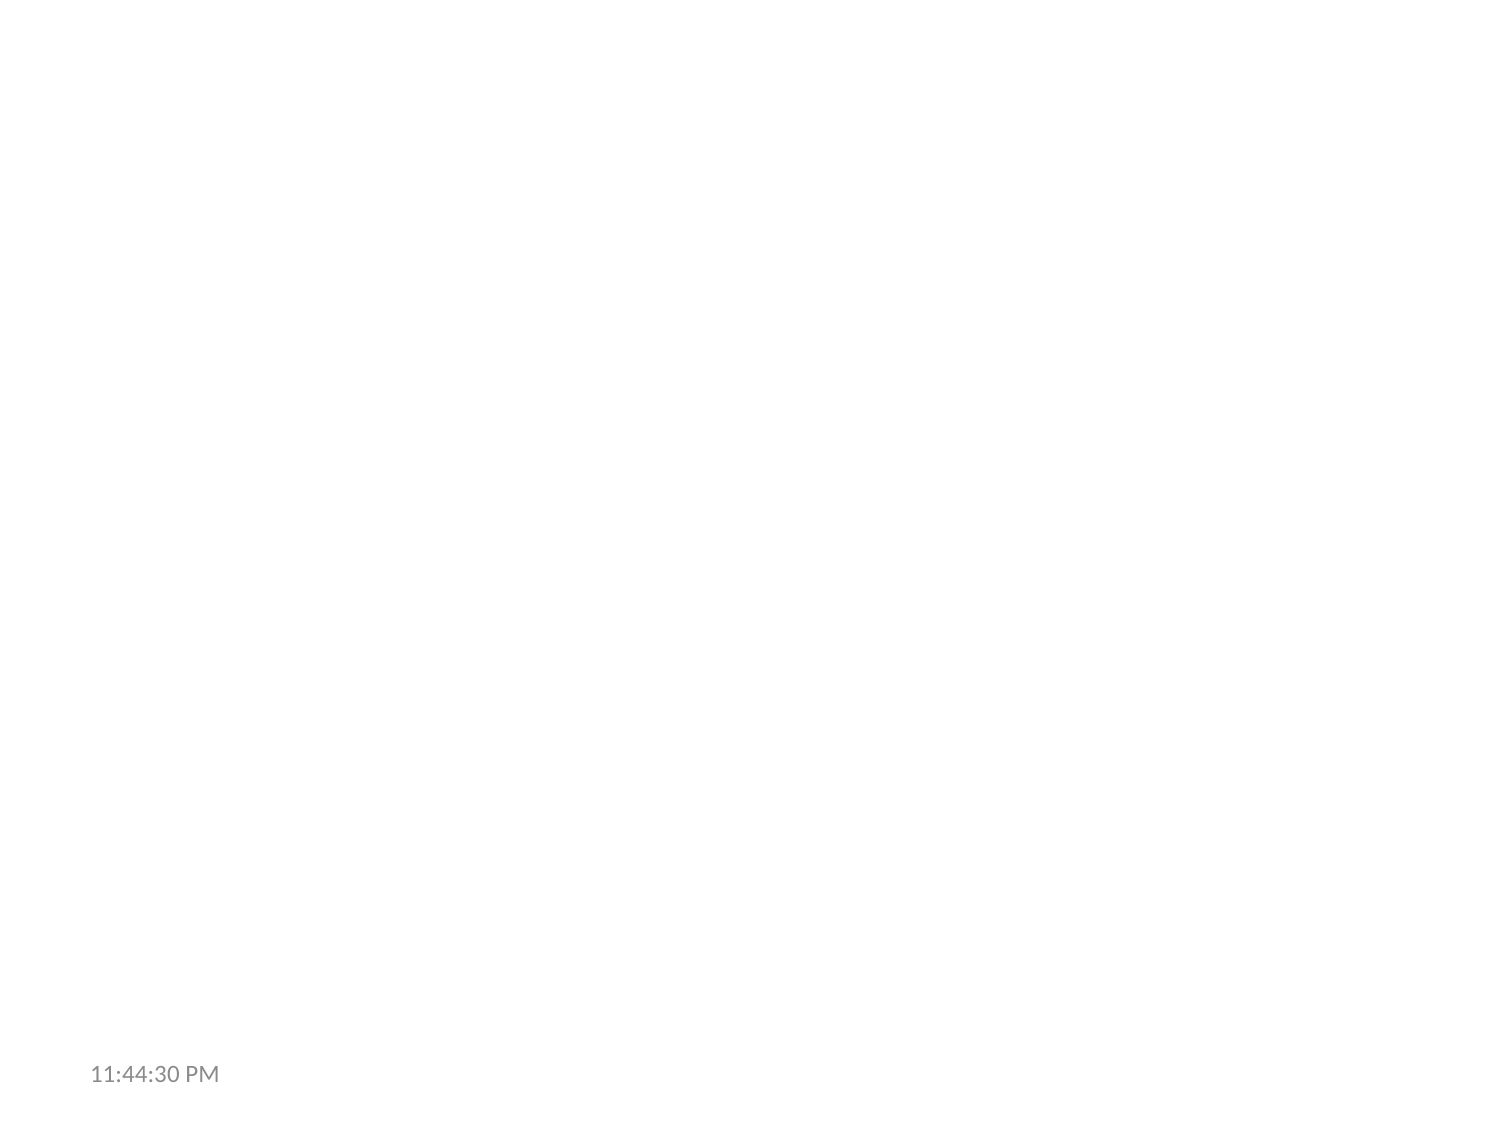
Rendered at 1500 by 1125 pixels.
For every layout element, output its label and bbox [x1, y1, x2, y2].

slide_number [75, 1042, 425, 1103]
